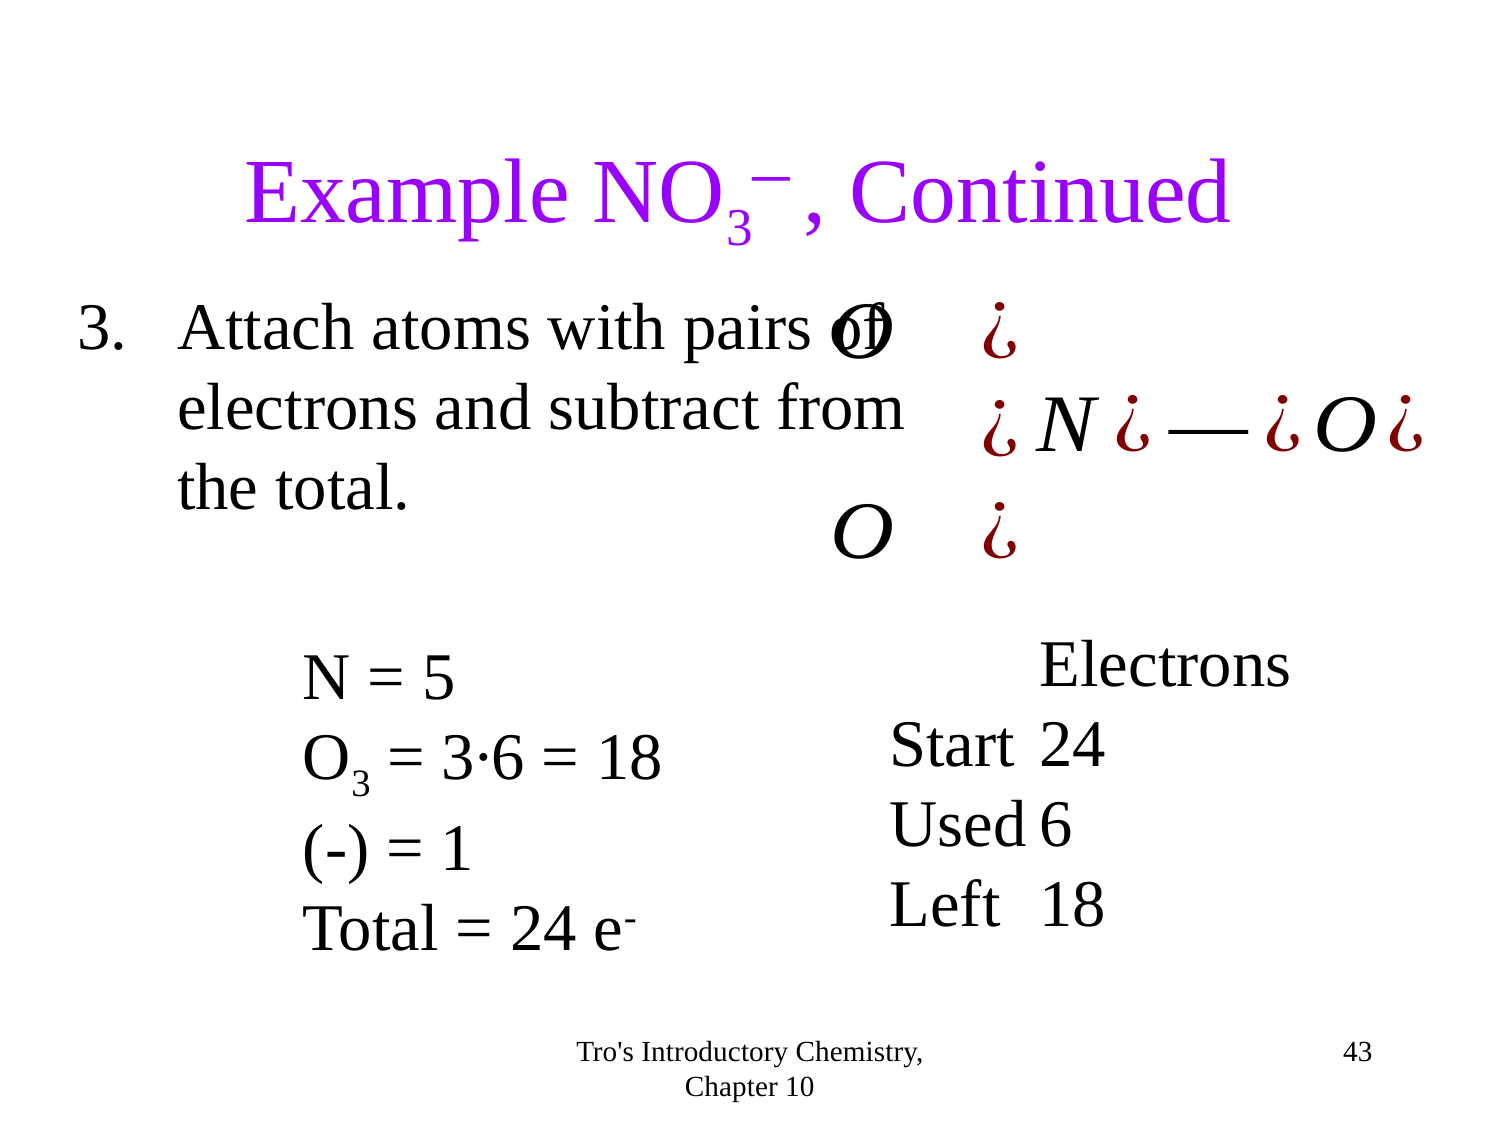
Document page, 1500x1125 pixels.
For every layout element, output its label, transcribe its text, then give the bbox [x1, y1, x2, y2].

text_box Tro's Introductory Chemistry, Chapter 10 [549, 1024, 950, 1100]
text_box Electrons Start 24 Used 6 Left 18 [874, 612, 1308, 948]
text_box N = 5 O3 = 3∙6 = 18 (-) = 1 Total = 24 e- [288, 624, 679, 972]
text_box <number> [1074, 1024, 1388, 1100]
text_box 3. Attach atoms with pairs of electrons and subtract from the total. [62, 274, 963, 650]
text_box Example NO3─ , Continued [112, 99, 1388, 288]
